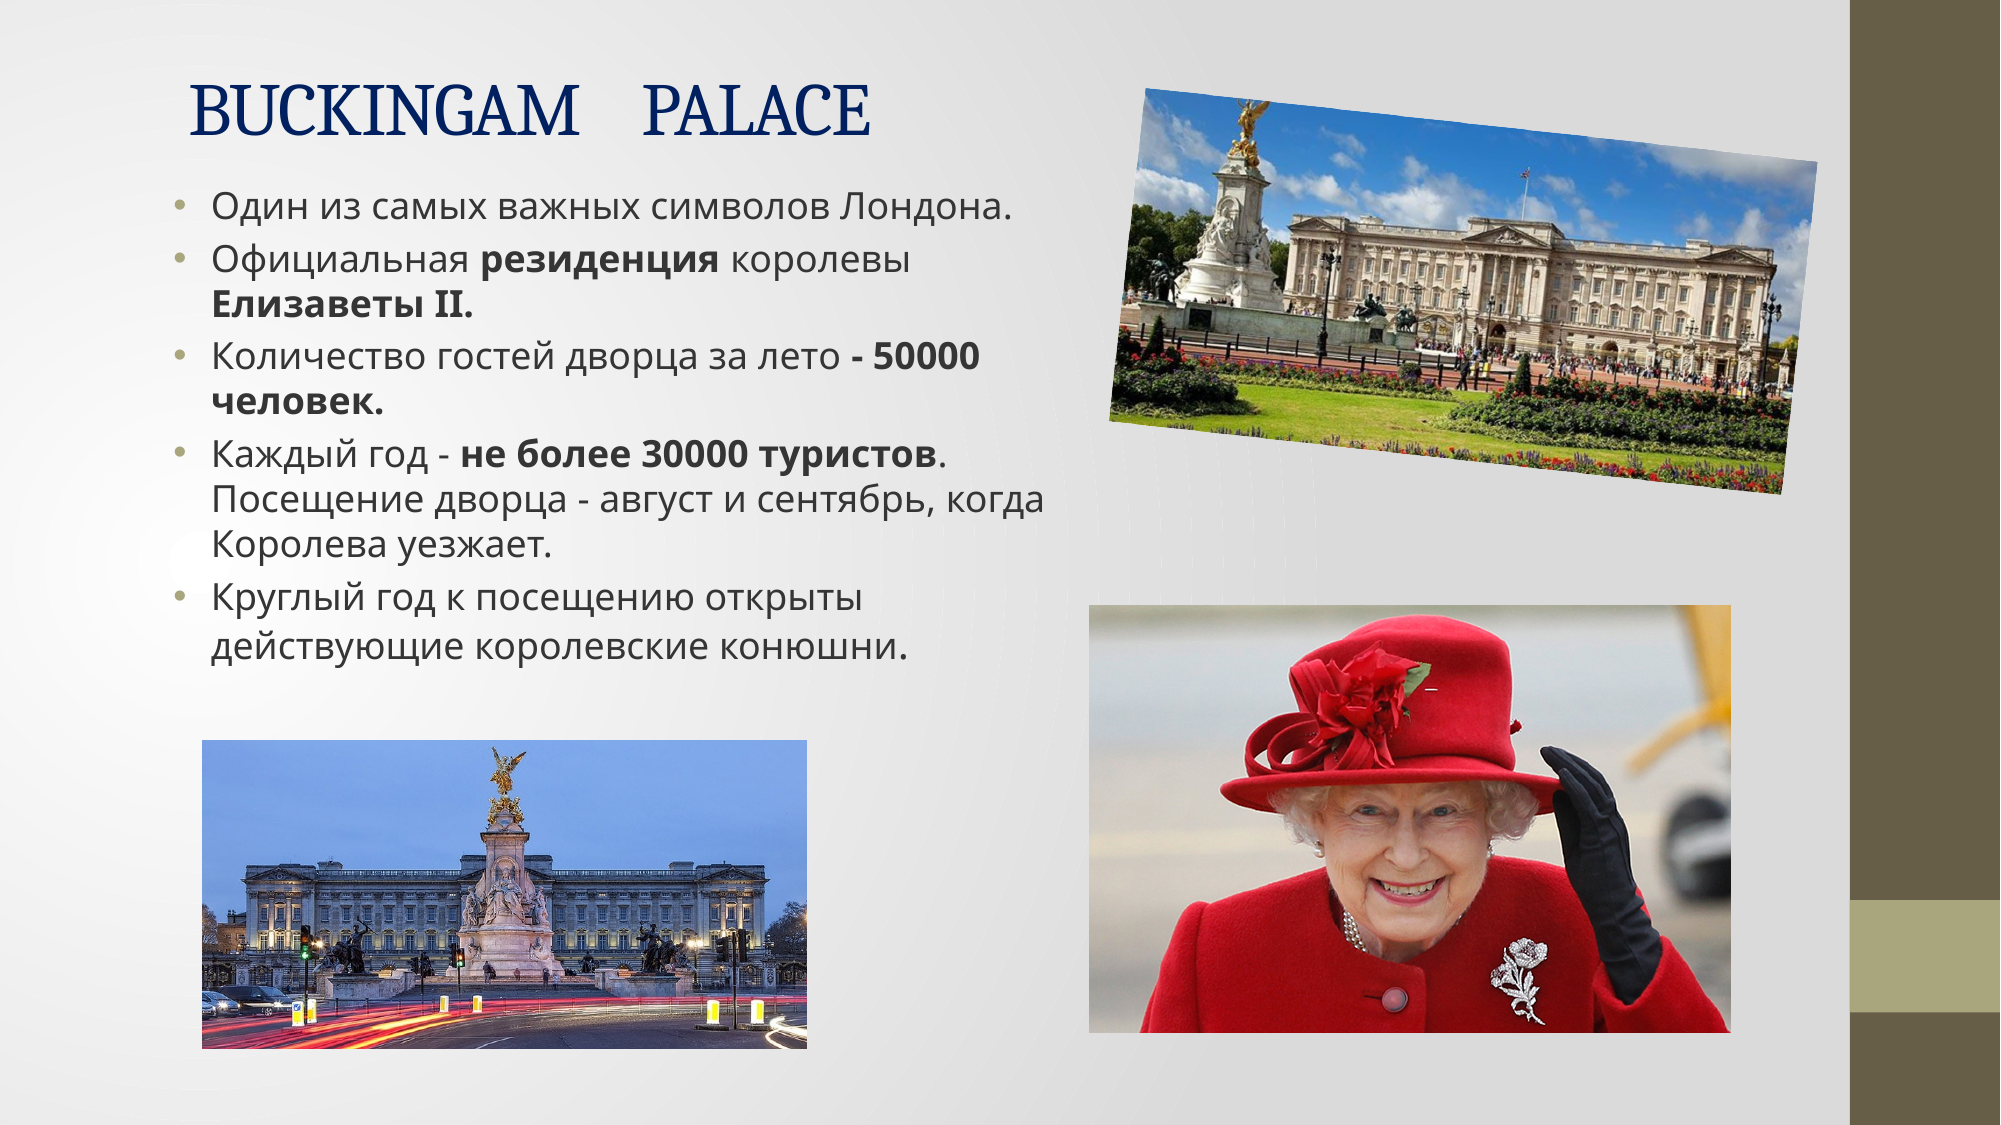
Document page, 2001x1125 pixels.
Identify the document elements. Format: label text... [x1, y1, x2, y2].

picture [1110, 88, 1817, 494]
picture [202, 739, 808, 1050]
title BUCKINGAM PALACE [41, 11, 1708, 200]
list Один из самых важных символов Лондона. Официальная резиденция королевы Елизаветы II. Количество гостей дворца за лето - 50000 человек. Каждый год - не более 30000 туристов. Посещение дворца - август и сентябрь, когда Королева уезжает. Круглый год к посещению открыты действующие королевские конюшни. [139, 174, 1090, 1033]
picture [1088, 604, 1732, 1034]
